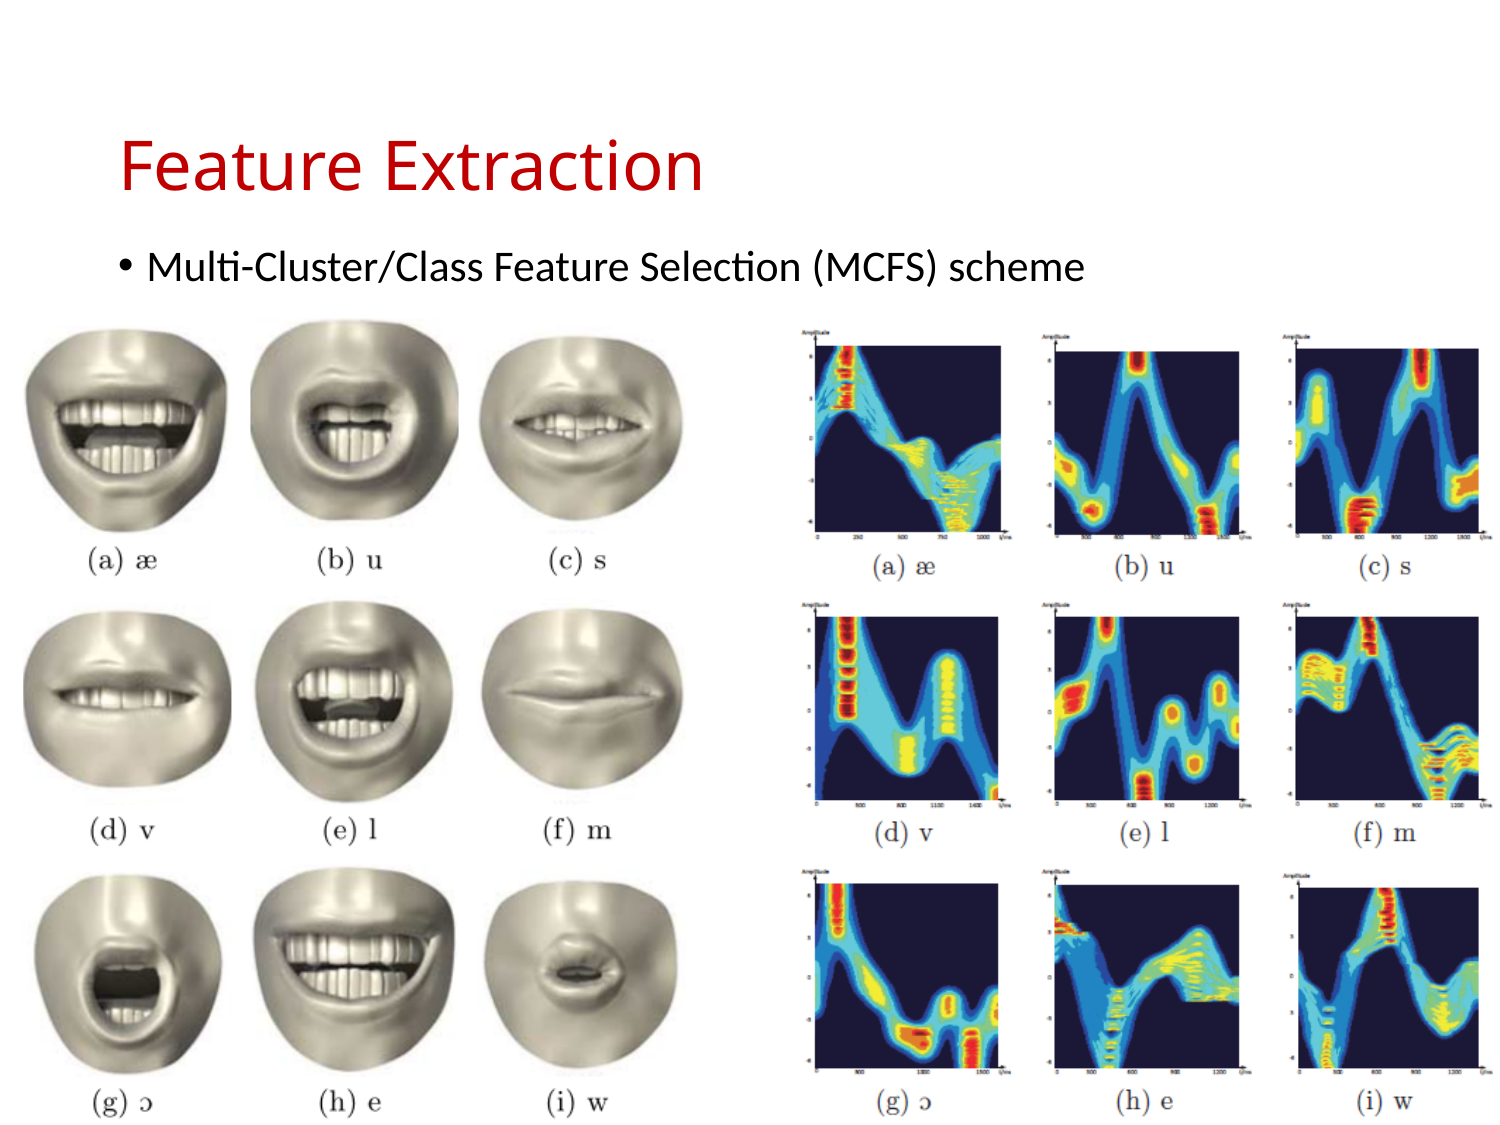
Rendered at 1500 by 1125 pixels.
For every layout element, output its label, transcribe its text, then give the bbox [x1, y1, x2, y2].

list Multi-Cluster/Class Feature Selection (MCFS) scheme [103, 236, 1397, 950]
title Feature Extraction [103, 59, 1397, 236]
picture [0, 310, 708, 1125]
picture [794, 322, 1500, 1125]
